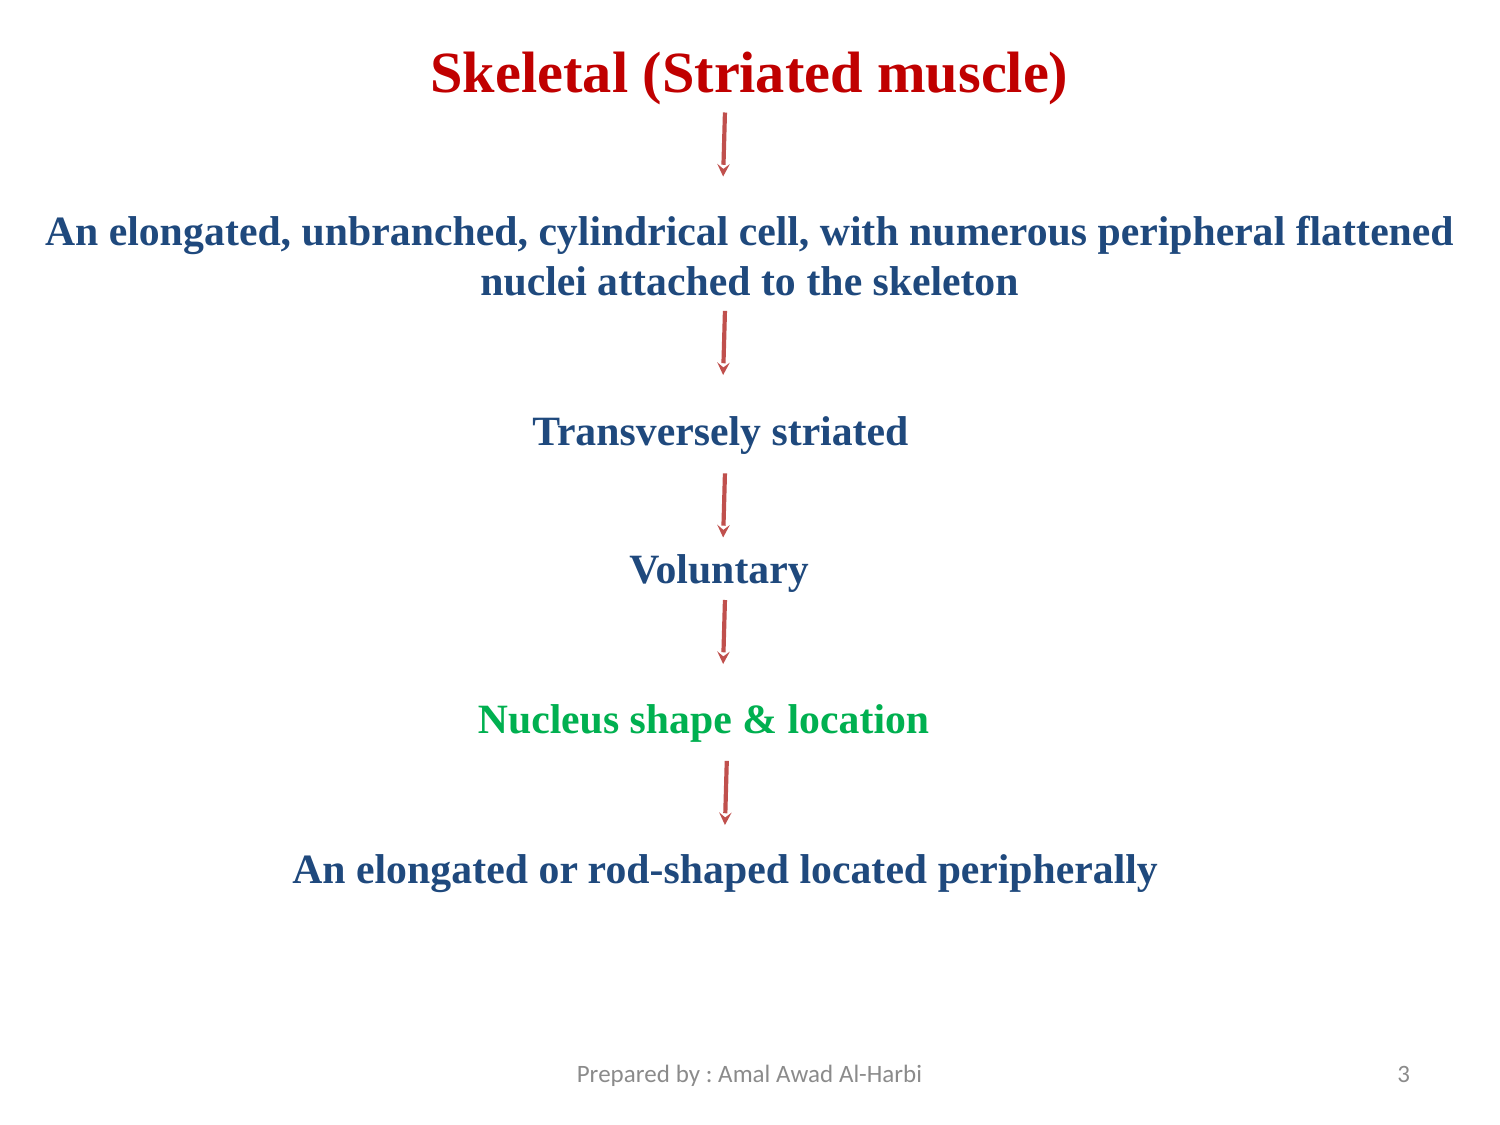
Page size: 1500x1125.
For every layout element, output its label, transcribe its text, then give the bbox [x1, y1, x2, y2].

footer Prepared by : Amal Awad Al-Harbi [512, 1042, 988, 1103]
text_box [691, 341, 757, 345]
text_box An elongated or rod-shaped located peripherally [277, 834, 1174, 900]
text_box Voluntary [614, 534, 825, 600]
text_box Transversely striated [517, 396, 924, 462]
slide_number 3 [1074, 1042, 1425, 1103]
text_box An elongated, unbranched, cylindrical cell, with numerous peripheral flattened nuclei attached to the skeleton [0, 196, 1500, 312]
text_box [691, 630, 757, 634]
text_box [693, 791, 759, 795]
text_box Skeletal (Striated muscle) [415, 26, 1084, 112]
text_box Nucleus shape & location [463, 684, 945, 750]
